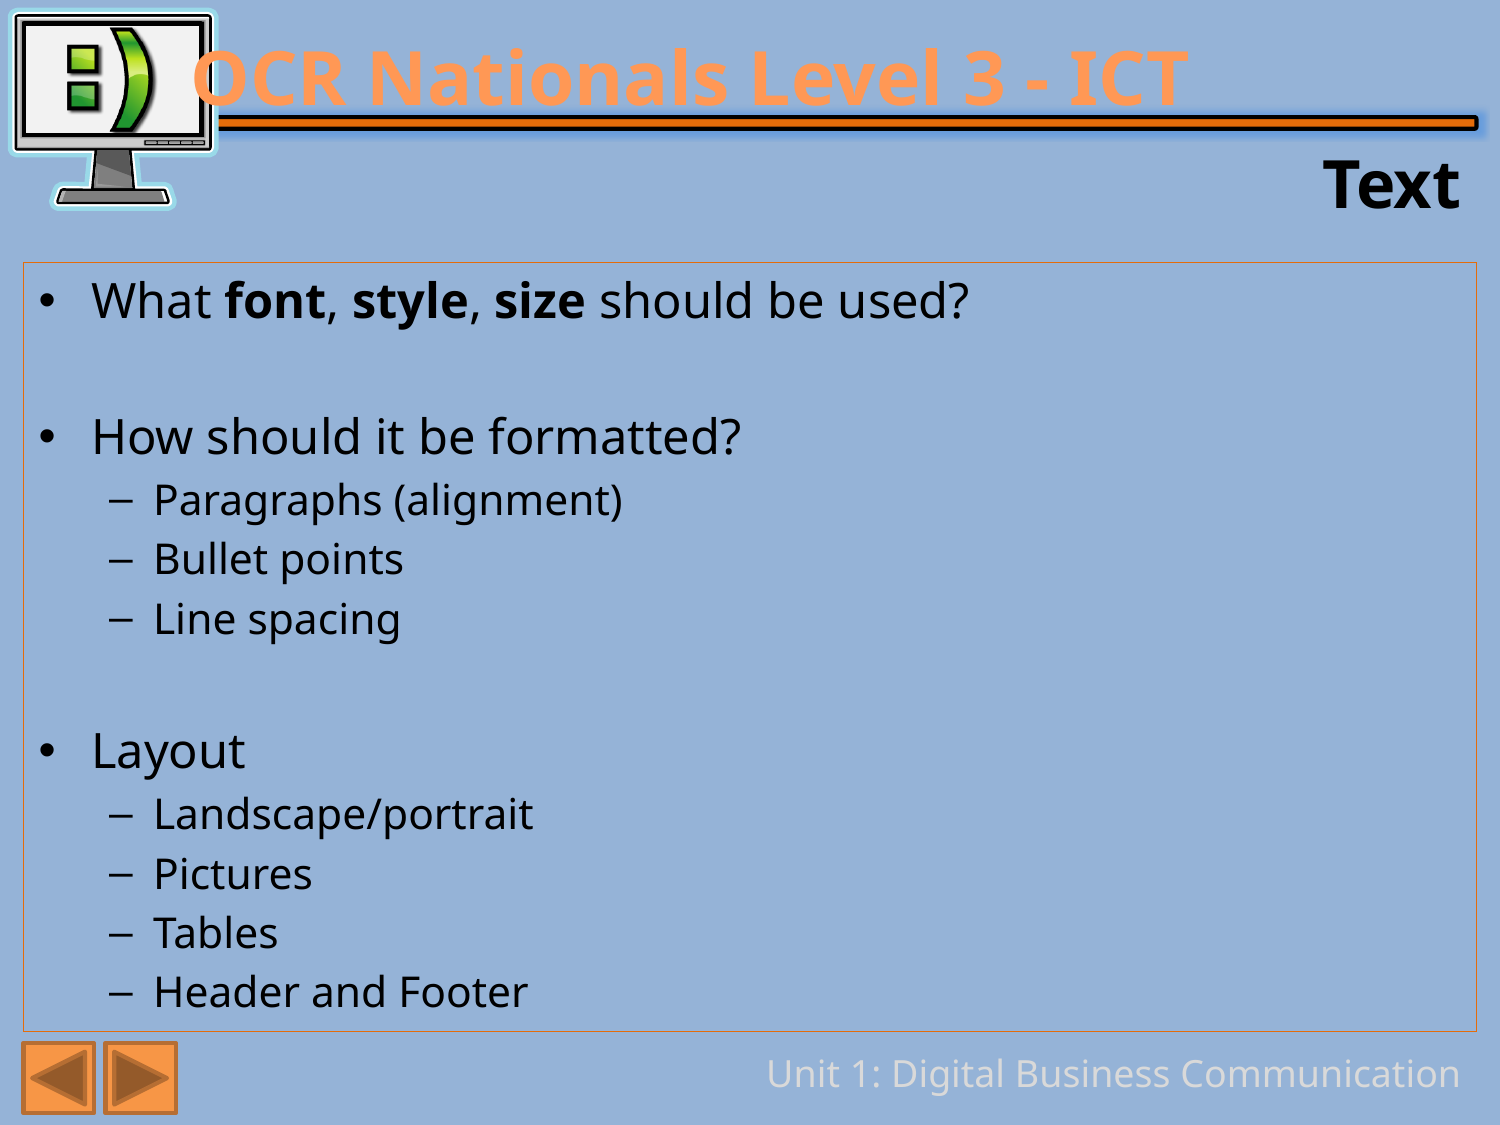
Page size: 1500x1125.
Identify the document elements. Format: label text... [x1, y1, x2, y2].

list What font, style, size should be used? How should it be formatted? Paragraphs (alignment) Bullet points Line spacing Layout Landscape/portrait Pictures Tables Header and Footer [23, 262, 1477, 1032]
picture [48, 21, 172, 139]
title Text [187, 117, 1477, 247]
